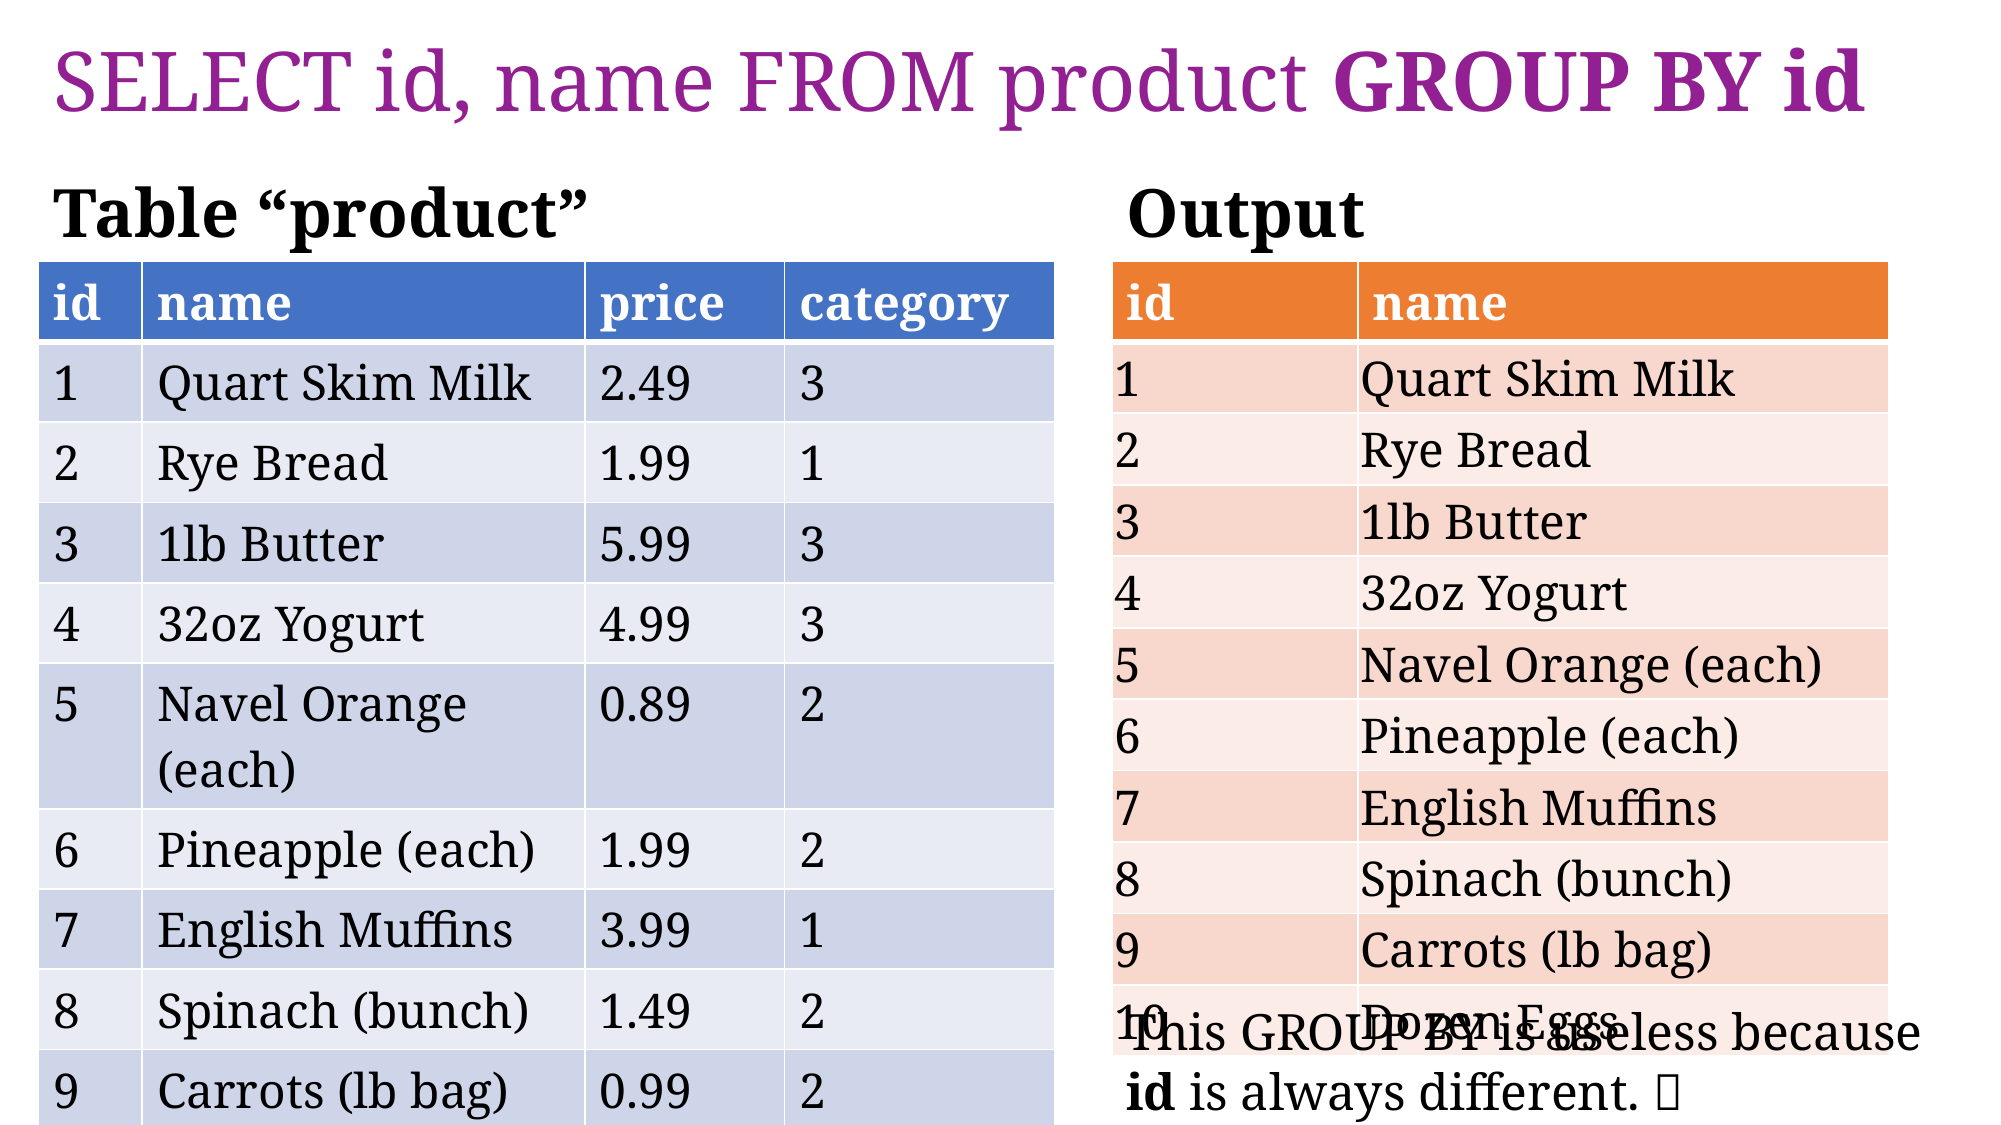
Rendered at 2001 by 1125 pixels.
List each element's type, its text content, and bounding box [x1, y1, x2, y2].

table_cell 3.99 [586, 890, 784, 968]
table_cell 1 [785, 423, 1054, 502]
list Output [1111, 172, 1966, 260]
table_cell 9 [39, 1050, 141, 1125]
title SELECT id, name FROM product GROUP BY id [38, 22, 1966, 148]
table_cell 2 [1113, 414, 1357, 484]
table_cell 5 [1113, 629, 1357, 698]
table_cell 4 [39, 584, 141, 662]
table_cell 4.99 [586, 584, 784, 662]
table_cell 2 [39, 423, 141, 502]
table_cell 1.49 [586, 970, 784, 1049]
table_cell Quart Skim Milk [143, 345, 584, 421]
table_cell 4 [1113, 557, 1357, 627]
table_cell English Muffins [143, 890, 584, 968]
table_cell 1 [1113, 345, 1357, 412]
list Table “product” [38, 172, 984, 260]
table_cell 9 [1113, 914, 1357, 984]
table_cell 5.99 [586, 503, 784, 582]
table_cell 32oz Yogurt [1359, 557, 1888, 627]
table_cell Rye Bread [1359, 414, 1888, 484]
table_cell Dozen Eggs [1359, 986, 1888, 993]
table_cell English Muffins [1359, 771, 1888, 841]
table_cell 3 [1113, 486, 1357, 555]
table_header id [1113, 262, 1357, 339]
table_cell 7 [39, 890, 141, 968]
table_cell Spinach (bunch) [143, 970, 584, 1049]
table_cell 3 [785, 503, 1054, 582]
table_cell 3 [39, 503, 141, 582]
table_cell 1.99 [586, 423, 784, 502]
table_cell 8 [39, 970, 141, 1049]
table_header price [586, 262, 784, 339]
table_header id [39, 262, 141, 339]
table_cell Spinach (bunch) [1359, 843, 1888, 913]
table_cell 3 [785, 345, 1054, 421]
table_cell 7 [1113, 771, 1357, 841]
table_cell 6 [1113, 700, 1357, 770]
table_cell 0.89 [586, 664, 784, 808]
table_cell 1 [785, 890, 1054, 968]
table_cell Carrots (lb bag) [143, 1050, 584, 1125]
table_cell Carrots (lb bag) [1359, 914, 1888, 984]
table_cell 8 [1113, 843, 1357, 913]
table_cell 2 [785, 810, 1054, 888]
table_cell 5 [39, 664, 141, 808]
table_cell 3 [785, 584, 1054, 662]
table_cell 1.99 [586, 810, 784, 888]
table_cell 1 [39, 345, 141, 421]
table_cell 2 [785, 970, 1054, 1049]
table_header name [1359, 262, 1888, 339]
table_cell 2 [785, 1050, 1054, 1125]
table_cell 1lb Butter [143, 503, 584, 582]
table_cell Rye Bread [143, 423, 584, 502]
table_cell Pineapple (each) [1359, 700, 1888, 770]
table_cell Pineapple (each) [143, 810, 584, 888]
table_header category [785, 262, 1054, 339]
table_header name [143, 262, 584, 339]
table_cell 32oz Yogurt [143, 584, 584, 662]
table_cell 2.49 [586, 345, 784, 421]
table_cell 6 [39, 810, 141, 888]
table_cell 0.99 [586, 1050, 784, 1125]
text_box This GROUP BY is useless because id is always different.  [1111, 993, 1959, 1125]
table_cell Quart Skim Milk [1359, 345, 1888, 412]
table_cell 2 [785, 664, 1054, 808]
table_cell Navel Orange (each) [1359, 629, 1888, 698]
table_cell 10 [1113, 986, 1357, 993]
table_cell Navel Orange (each) [143, 664, 584, 808]
table_cell 1lb Butter [1359, 486, 1888, 555]
